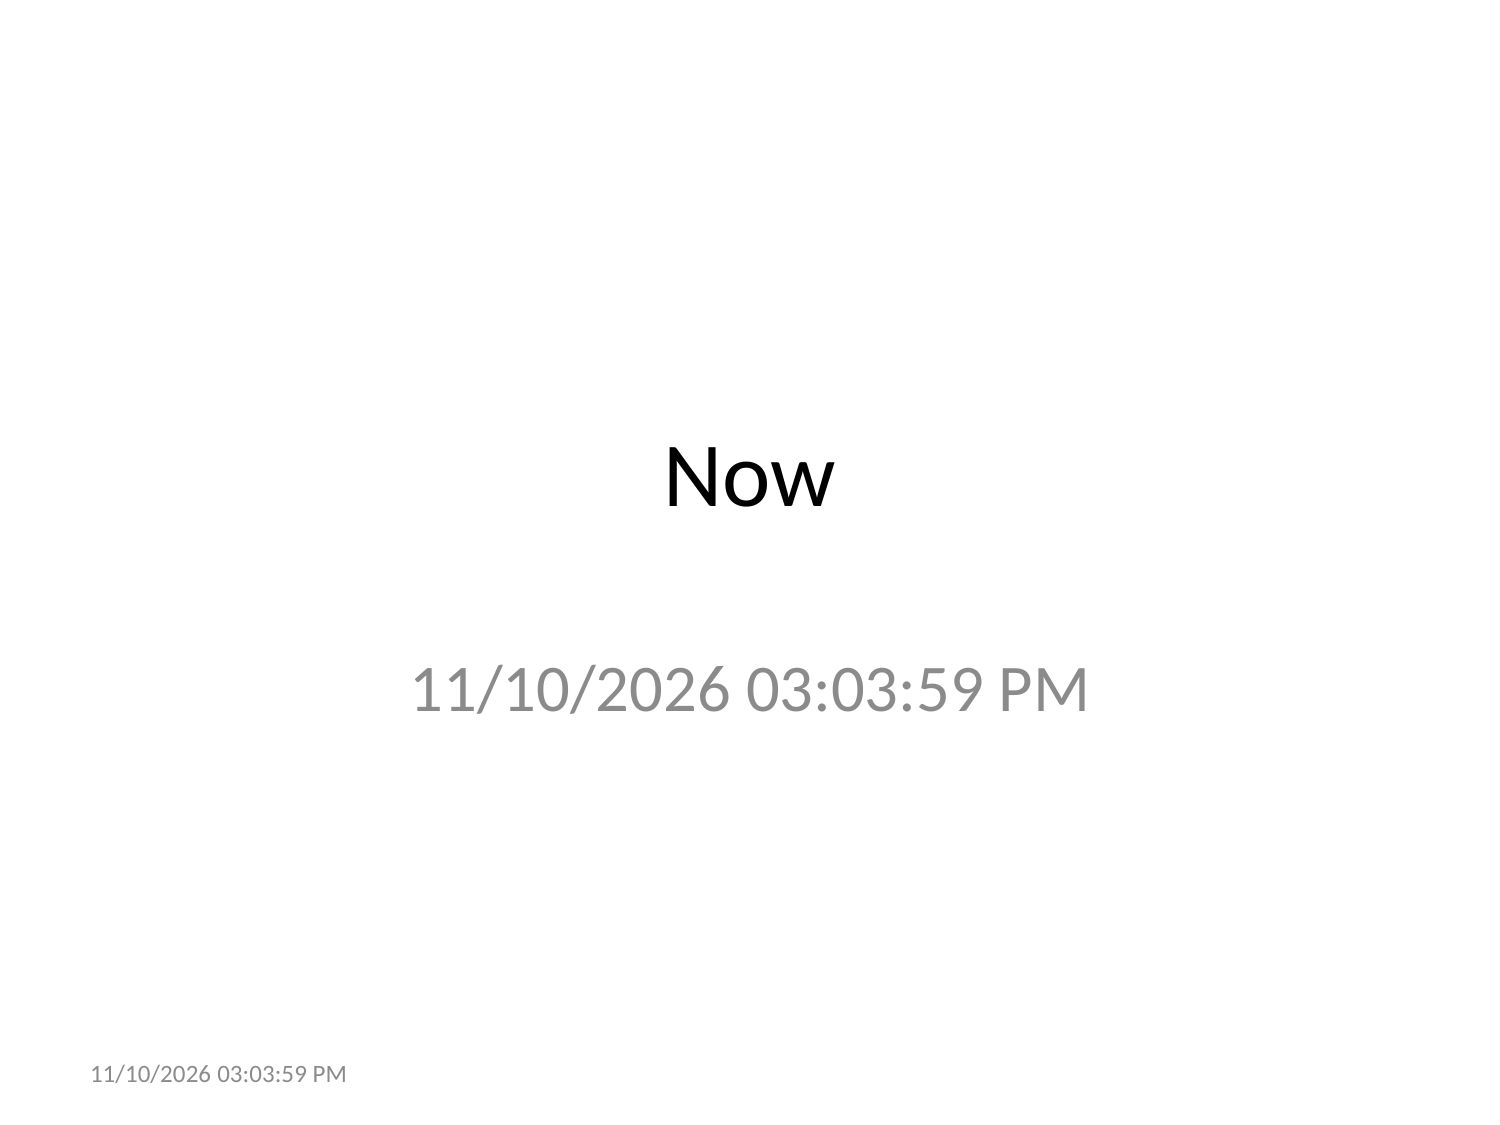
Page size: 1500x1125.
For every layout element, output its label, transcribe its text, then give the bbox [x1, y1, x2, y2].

title Now [112, 349, 1388, 591]
subtitle 2011-12-19 10:20:04 AM [225, 637, 1275, 925]
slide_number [75, 1042, 425, 1103]
